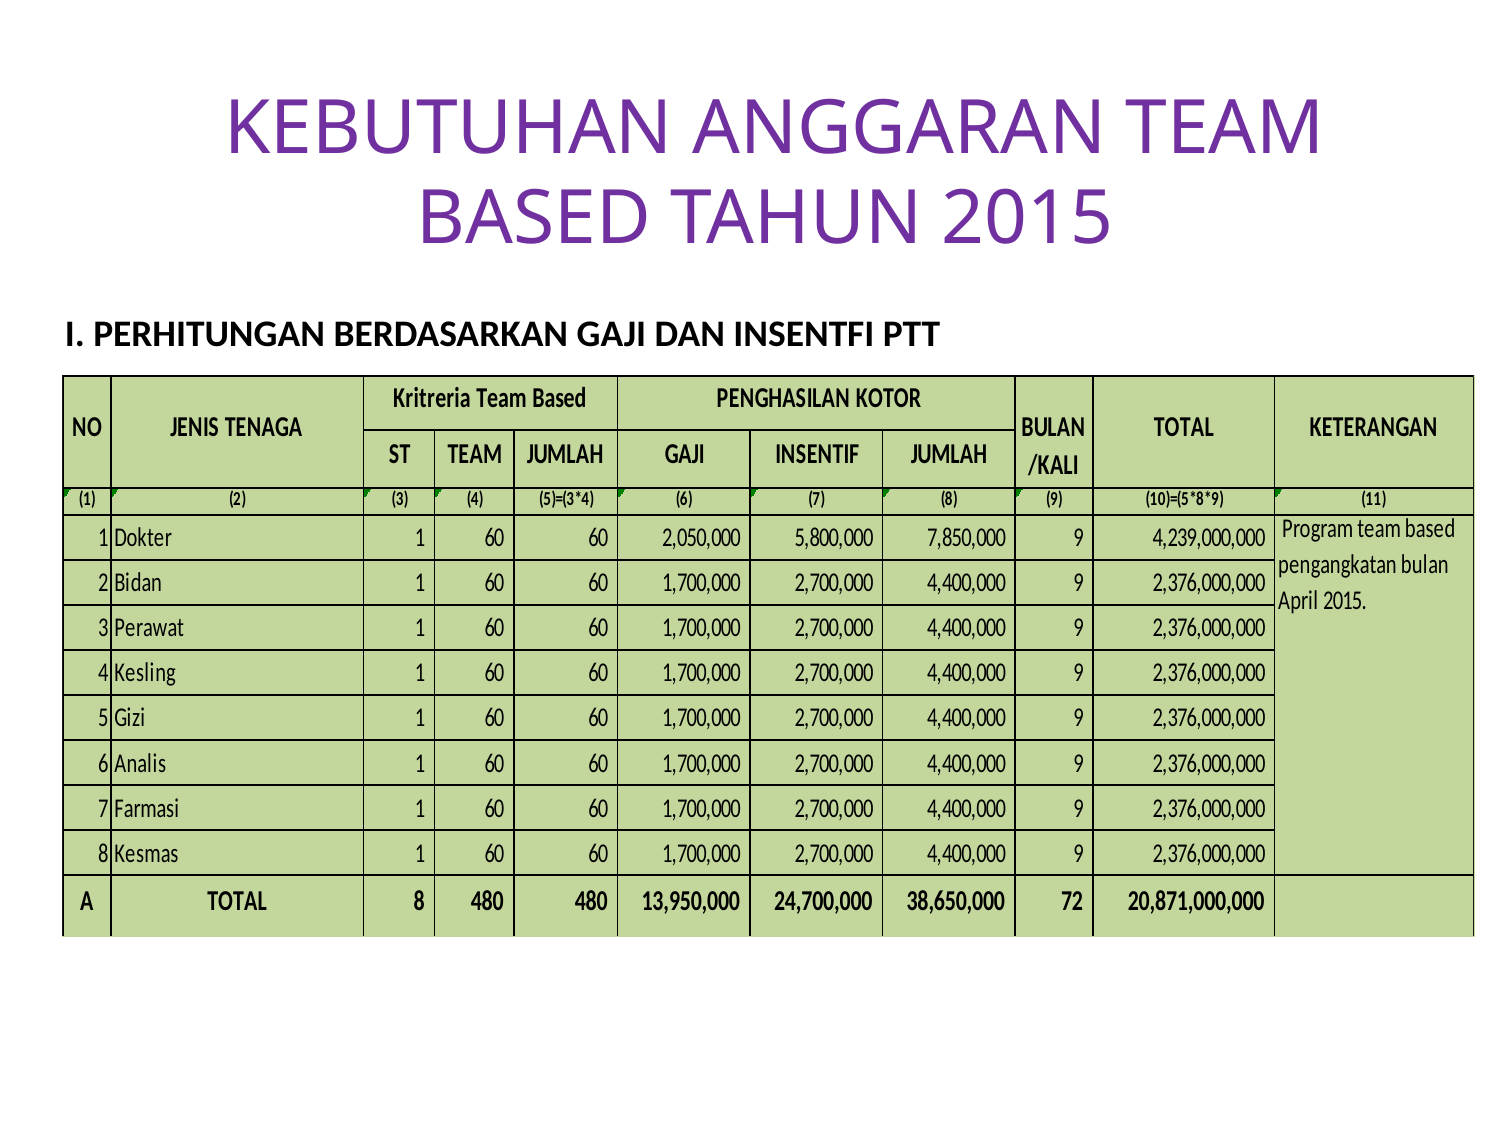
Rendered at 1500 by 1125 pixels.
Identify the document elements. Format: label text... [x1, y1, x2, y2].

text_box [62, 374, 1476, 938]
title KEBUTUHAN ANGGARAN TEAM BASED TAHUN 2015 [99, 75, 1450, 263]
text_box I. PERHITUNGAN BERDASARKAN GAJI DAN INSENTFI PTT [50, 301, 1200, 362]
